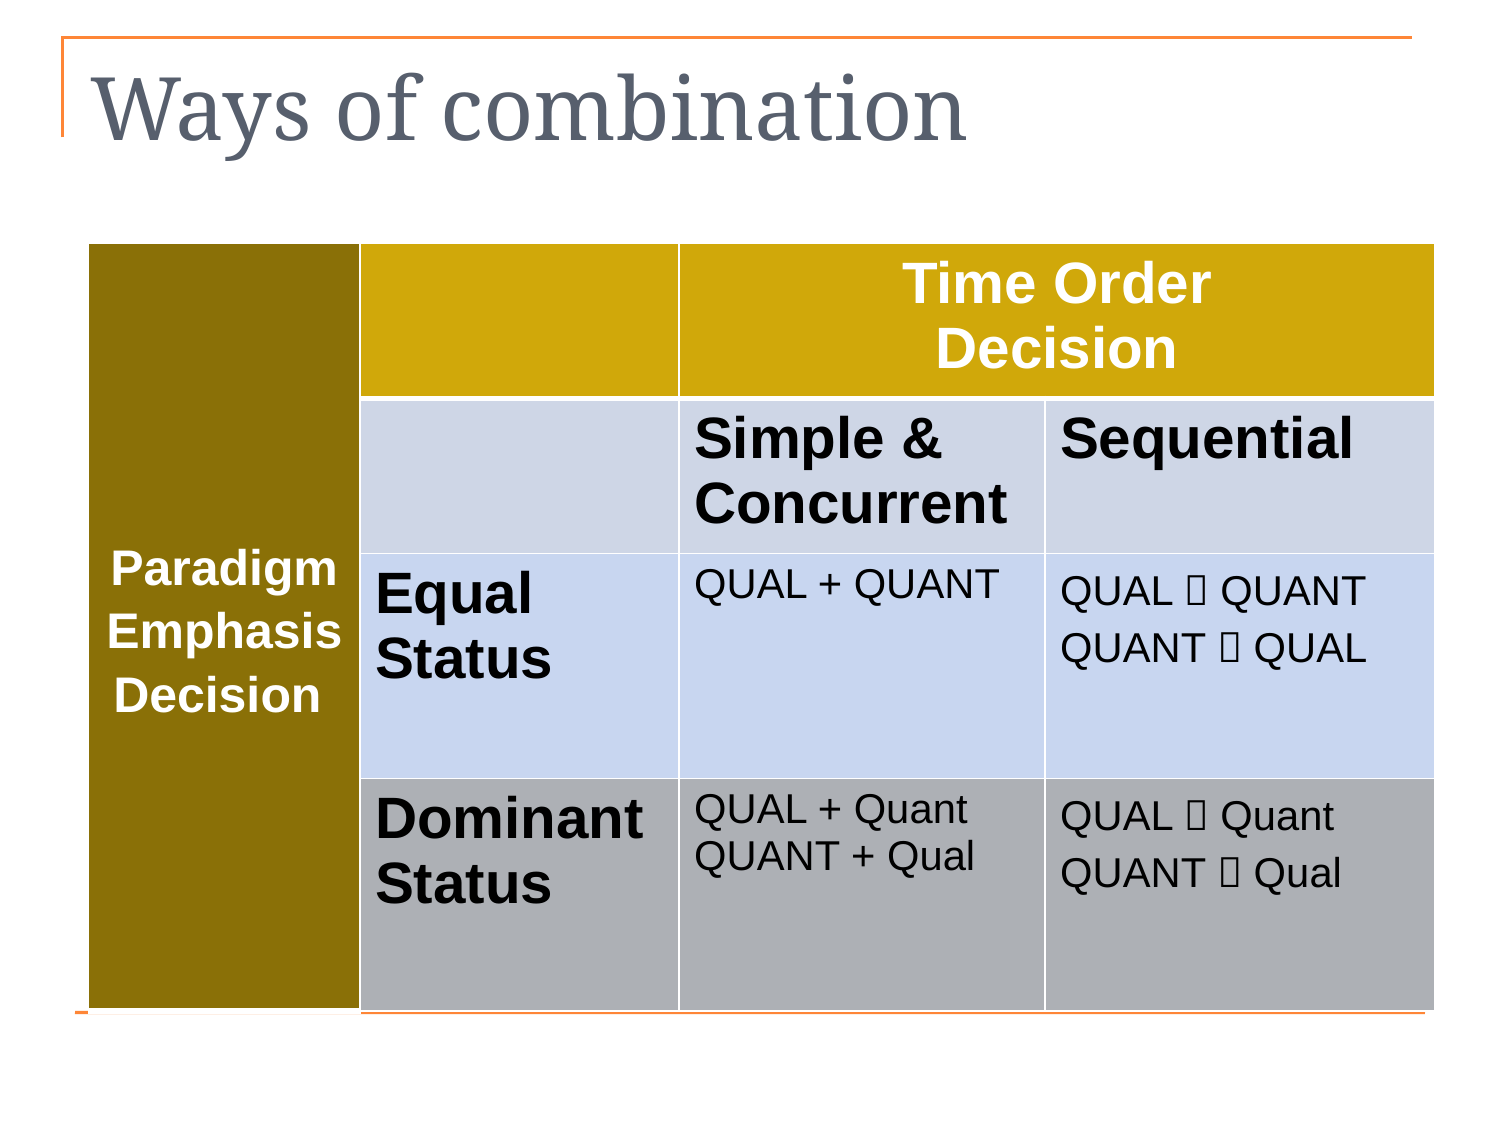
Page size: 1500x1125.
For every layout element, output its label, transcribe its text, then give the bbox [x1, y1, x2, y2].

table_header [361, 244, 678, 396]
table_header Time Order Decision [680, 244, 1434, 396]
table_cell QUAL  QUANT QUANT  QUAL [1046, 554, 1434, 778]
table_cell Sequential [1046, 401, 1434, 553]
table_cell Equal Status [361, 554, 678, 778]
table_cell QUAL  Quant QUANT  Qual [1046, 779, 1434, 1010]
table_header Paradigm Emphasis Decision [89, 244, 359, 1008]
title Ways of combination [75, 45, 1425, 233]
table_cell QUAL + Quant QUANT + Qual [680, 779, 1044, 1010]
table_cell [361, 401, 678, 553]
table_cell Simple & Concurrent [680, 401, 1044, 553]
table_cell QUAL + QUANT [680, 554, 1044, 778]
table_cell Dominant Status [361, 779, 678, 1010]
